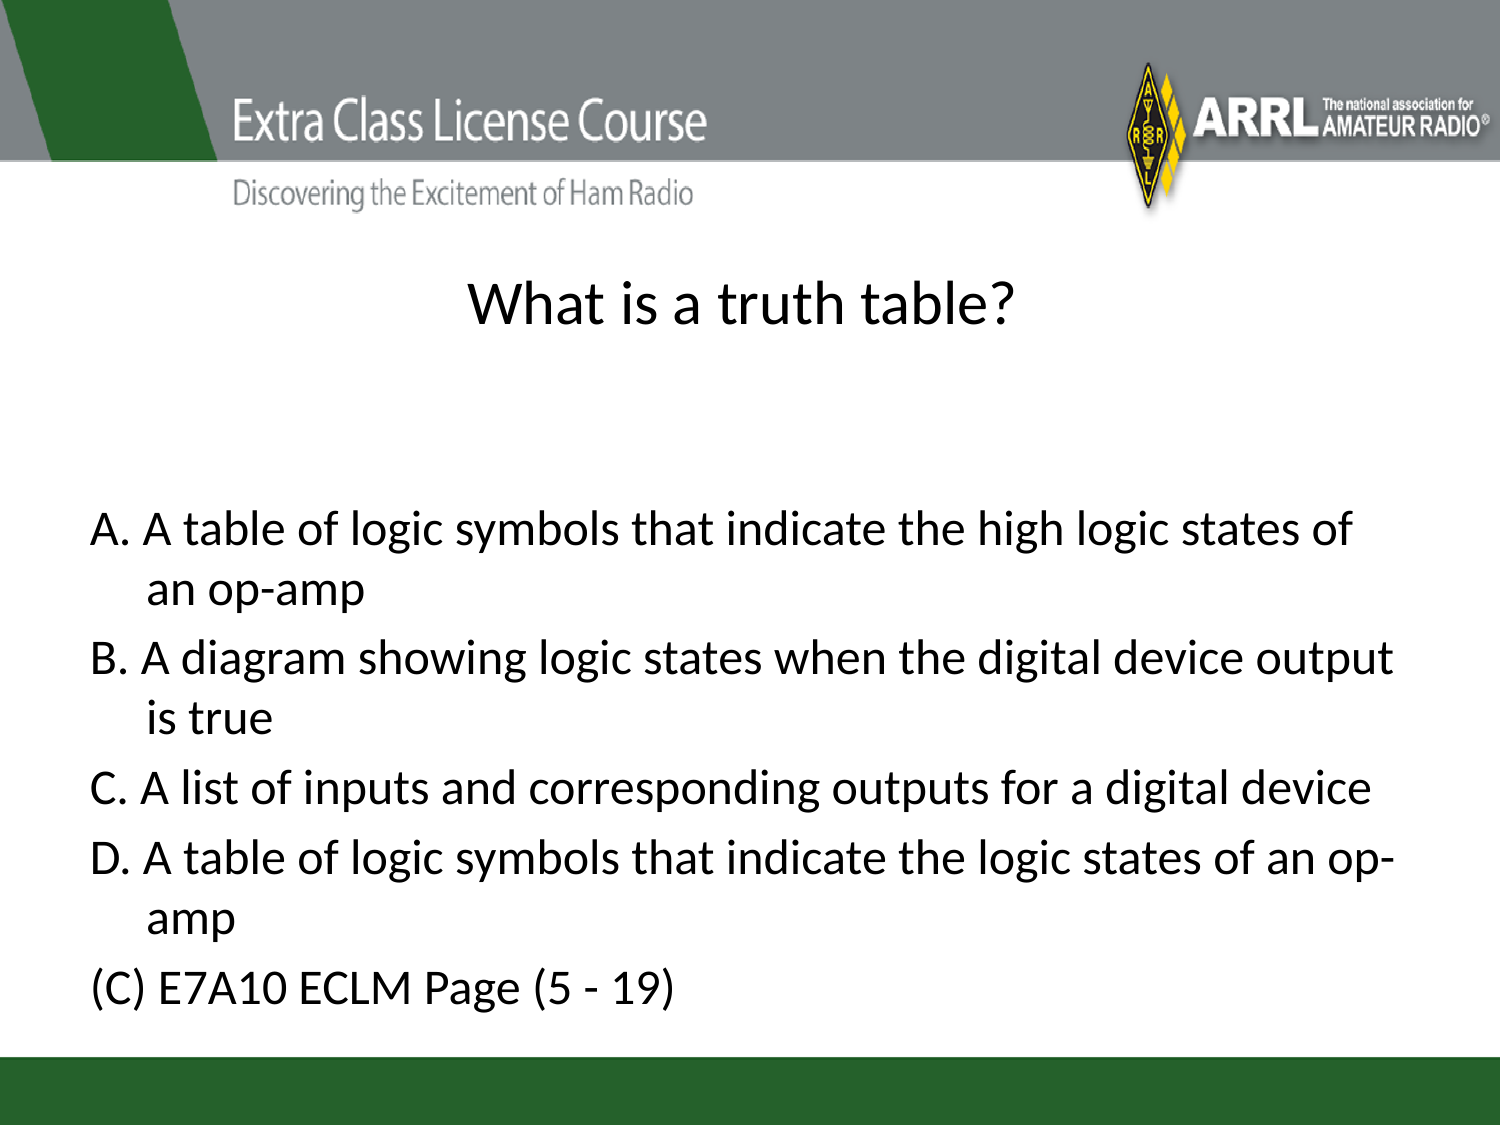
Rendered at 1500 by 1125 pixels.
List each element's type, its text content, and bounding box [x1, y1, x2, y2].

title What is a truth table? [75, 254, 1425, 435]
list A. A table of logic symbols that indicate the high logic states of an op-amp B. A diagram showing logic states when the digital device output is true C. A list of inputs and corresponding outputs for a digital device D. A table of logic symbols that indicate the logic states of an op-amp (C) E7A10 ECLM Page (5 - 19) [75, 487, 1425, 1005]
picture [0, 0, 1500, 1125]
